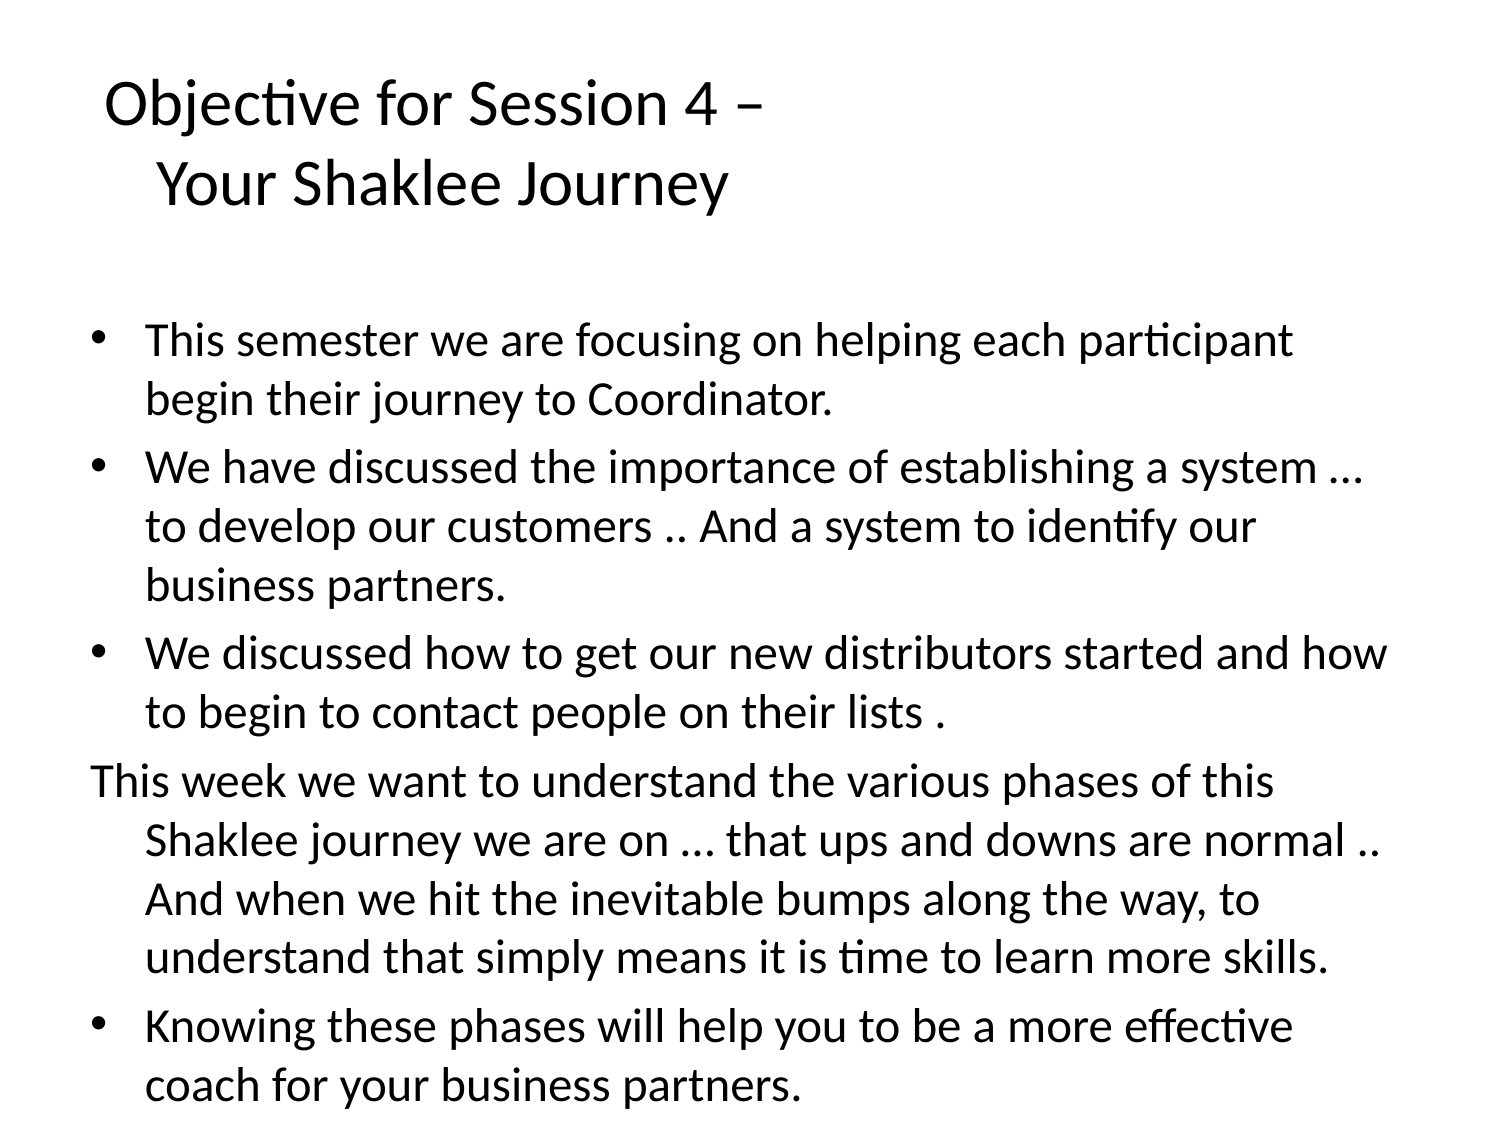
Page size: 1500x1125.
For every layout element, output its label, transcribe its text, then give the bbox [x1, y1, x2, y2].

list This semester we are focusing on helping each participant begin their journey to Coordinator. We have discussed the importance of establishing a system … to develop our customers .. And a system to identify our business partners. We discussed how to get our new distributors started and how to begin to contact people on their lists . This week we want to understand the various phases of this Shaklee journey we are on … that ups and downs are normal .. And when we hit the inevitable bumps along the way, to understand that simply means it is time to learn more skills. Knowing these phases will help you to be a more effective coach for your business partners. [75, 299, 1425, 1125]
title Objective for Session 4 – Your Shaklee Journey [75, 45, 813, 233]
